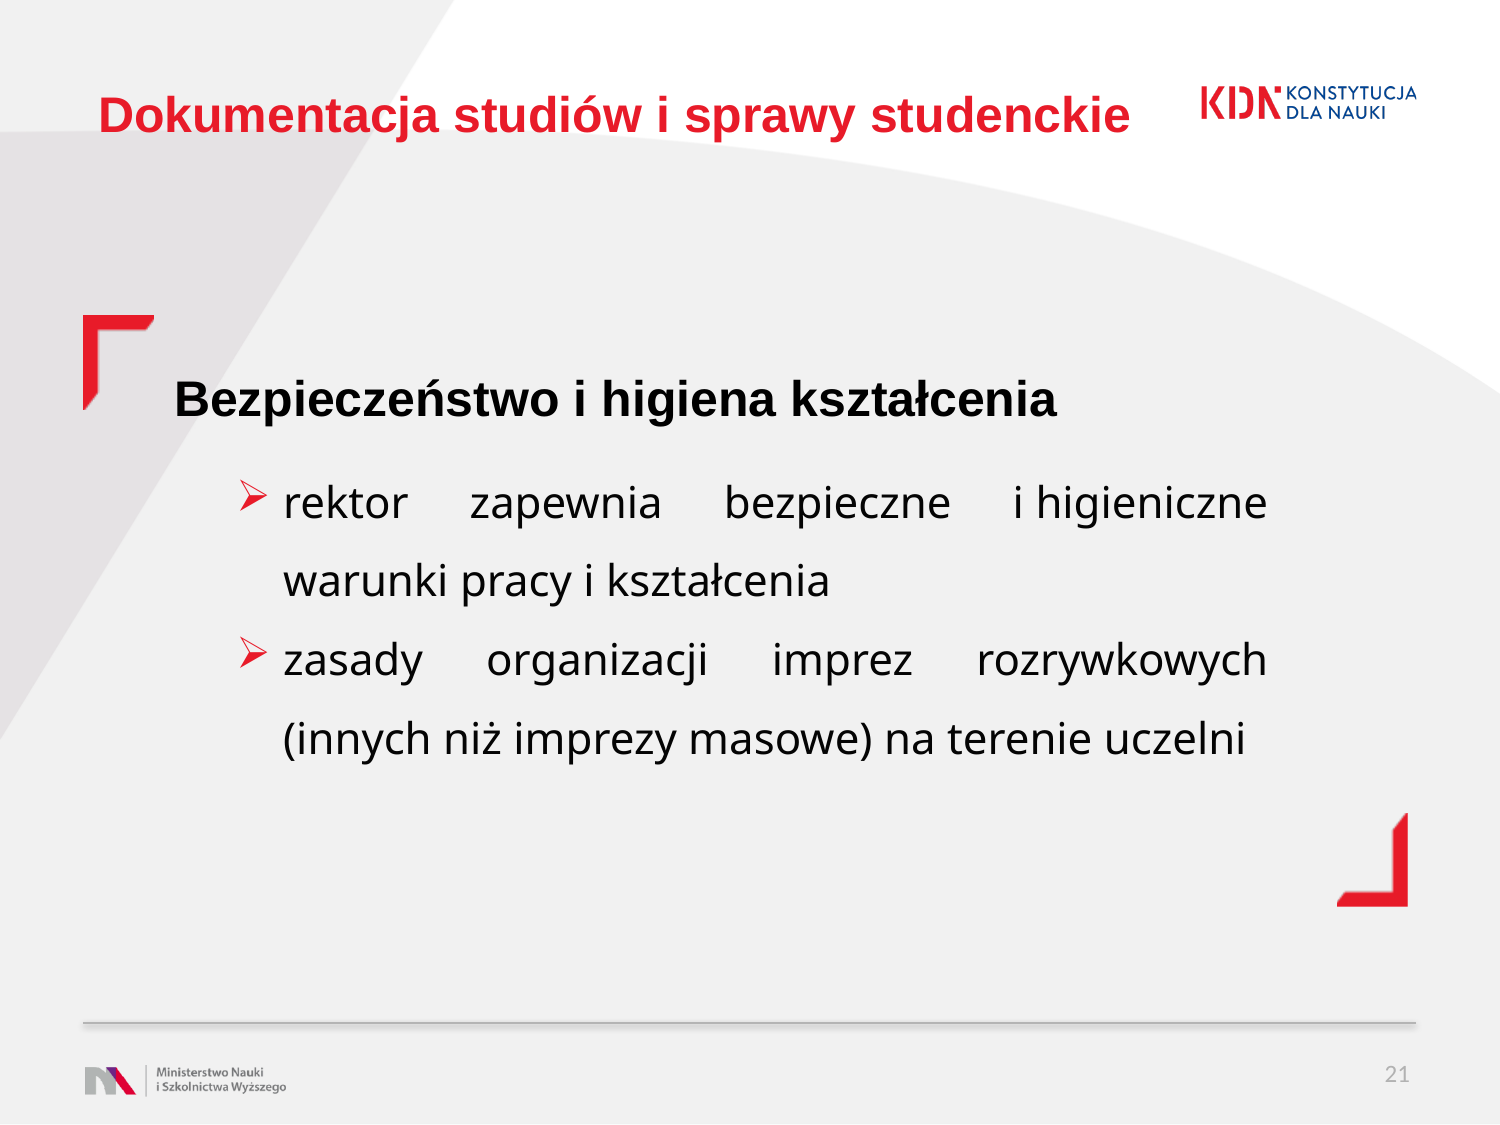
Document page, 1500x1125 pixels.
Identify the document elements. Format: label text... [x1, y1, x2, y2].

text_box Bezpieczeństwo i higiena kształcenia [159, 359, 1156, 435]
title Dokumentacja studiów i sprawy studenckie [83, 74, 1170, 143]
picture [0, 0, 1500, 1125]
slide_number 21 [1074, 1042, 1425, 1103]
list rektor zapewnia bezpieczne i higieniczne warunki pracy i kształcenia zasady organizacji imprez rozrywkowych (innych niż imprezy masowe) na terenie uczelni [178, 440, 1284, 876]
